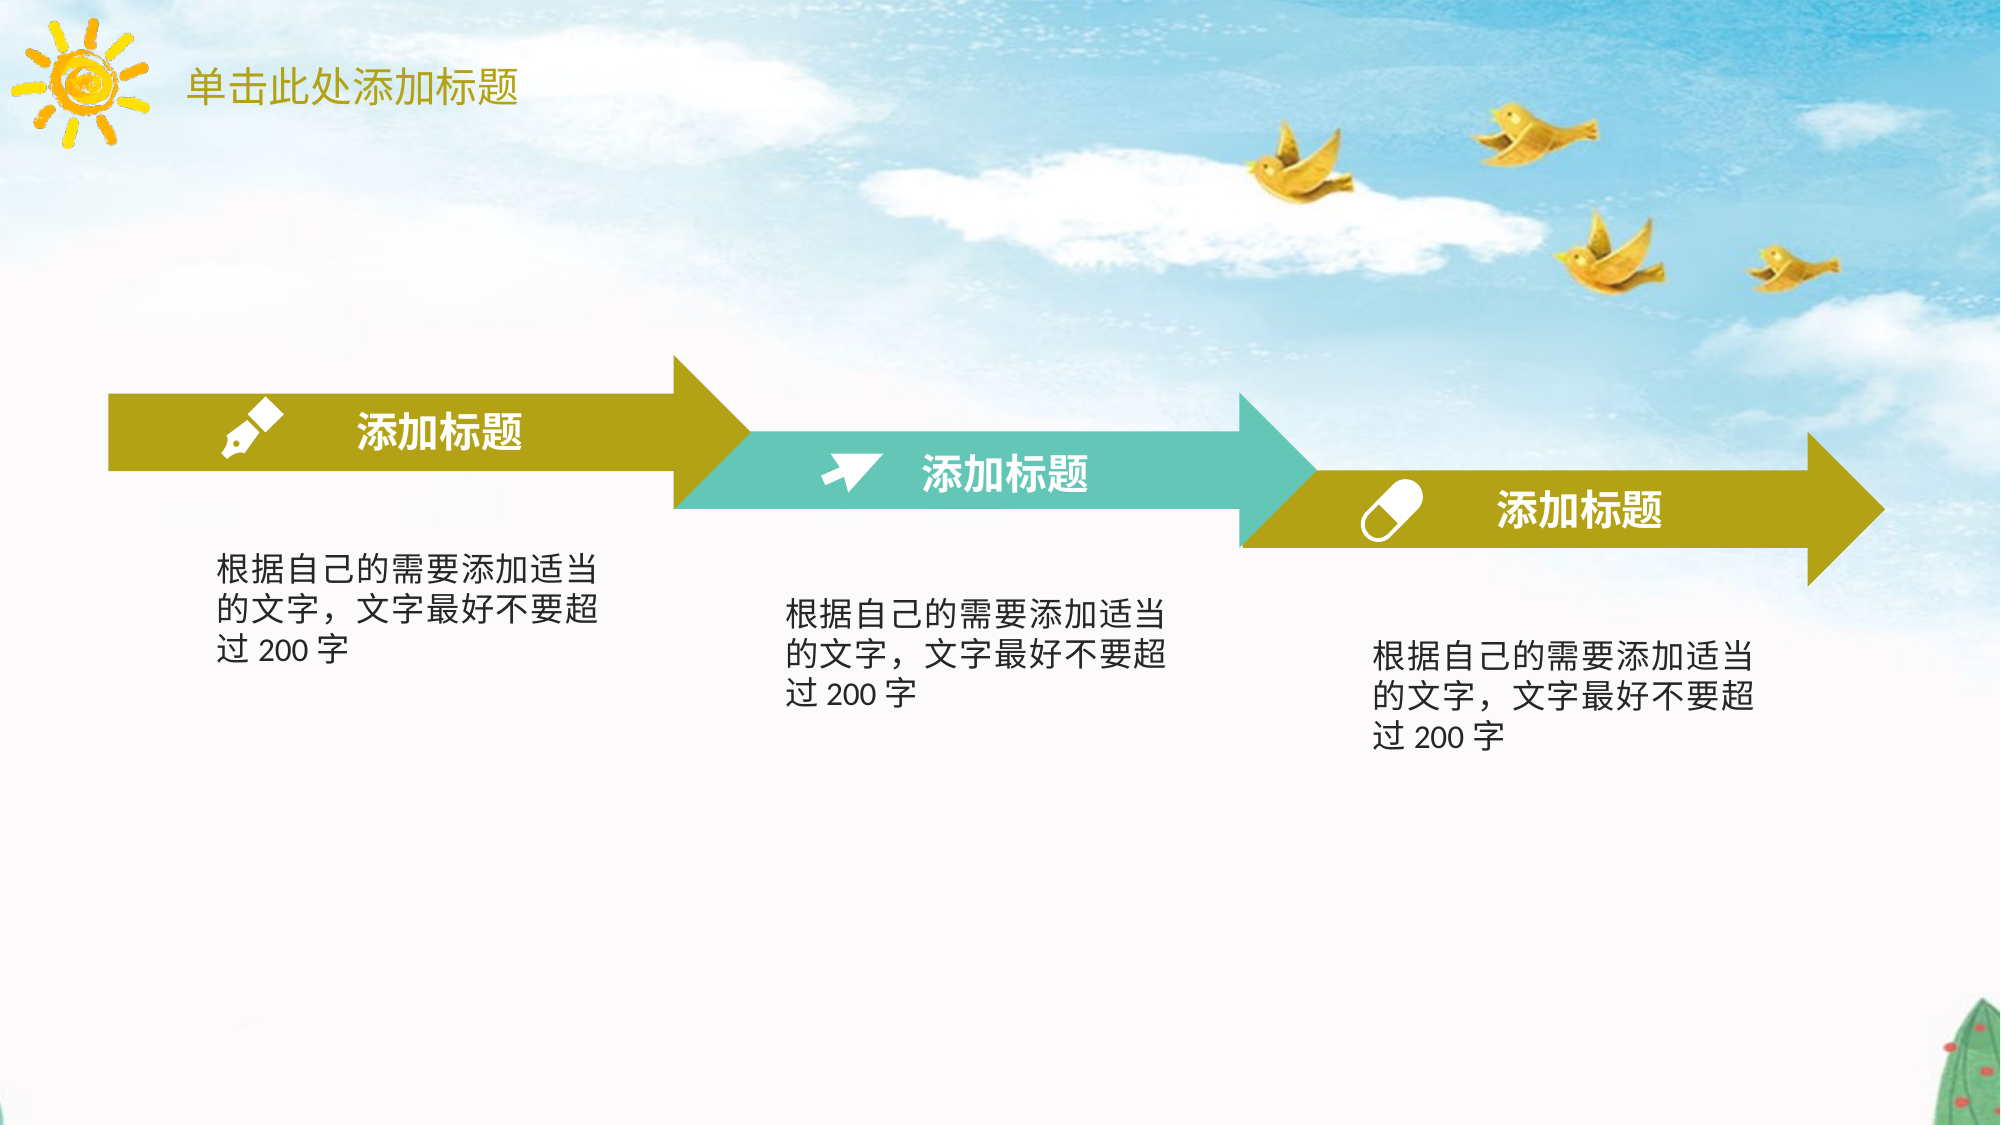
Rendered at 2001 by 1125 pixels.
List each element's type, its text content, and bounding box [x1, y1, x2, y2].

text_box [107, 352, 753, 513]
text_box 添加标题 [907, 440, 1104, 506]
text_box 添加标题 [1481, 476, 1679, 542]
text_box [821, 453, 884, 493]
text_box [676, 390, 1319, 551]
text_box [1360, 479, 1423, 542]
text_box 添加标题 [341, 398, 539, 463]
text_box 根据自己的需要添加适当的文字，文字最好不要超过200字 [1357, 628, 1771, 763]
text_box 单击此处添加标题 [170, 53, 545, 119]
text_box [221, 396, 284, 459]
text_box 根据自己的需要添加适当的文字，文字最好不要超过200字 [202, 541, 615, 676]
text_box [1241, 429, 1887, 590]
text_box 根据自己的需要添加适当的文字，文字最好不要超过200字 [770, 585, 1183, 720]
picture [0, 0, 2001, 1125]
